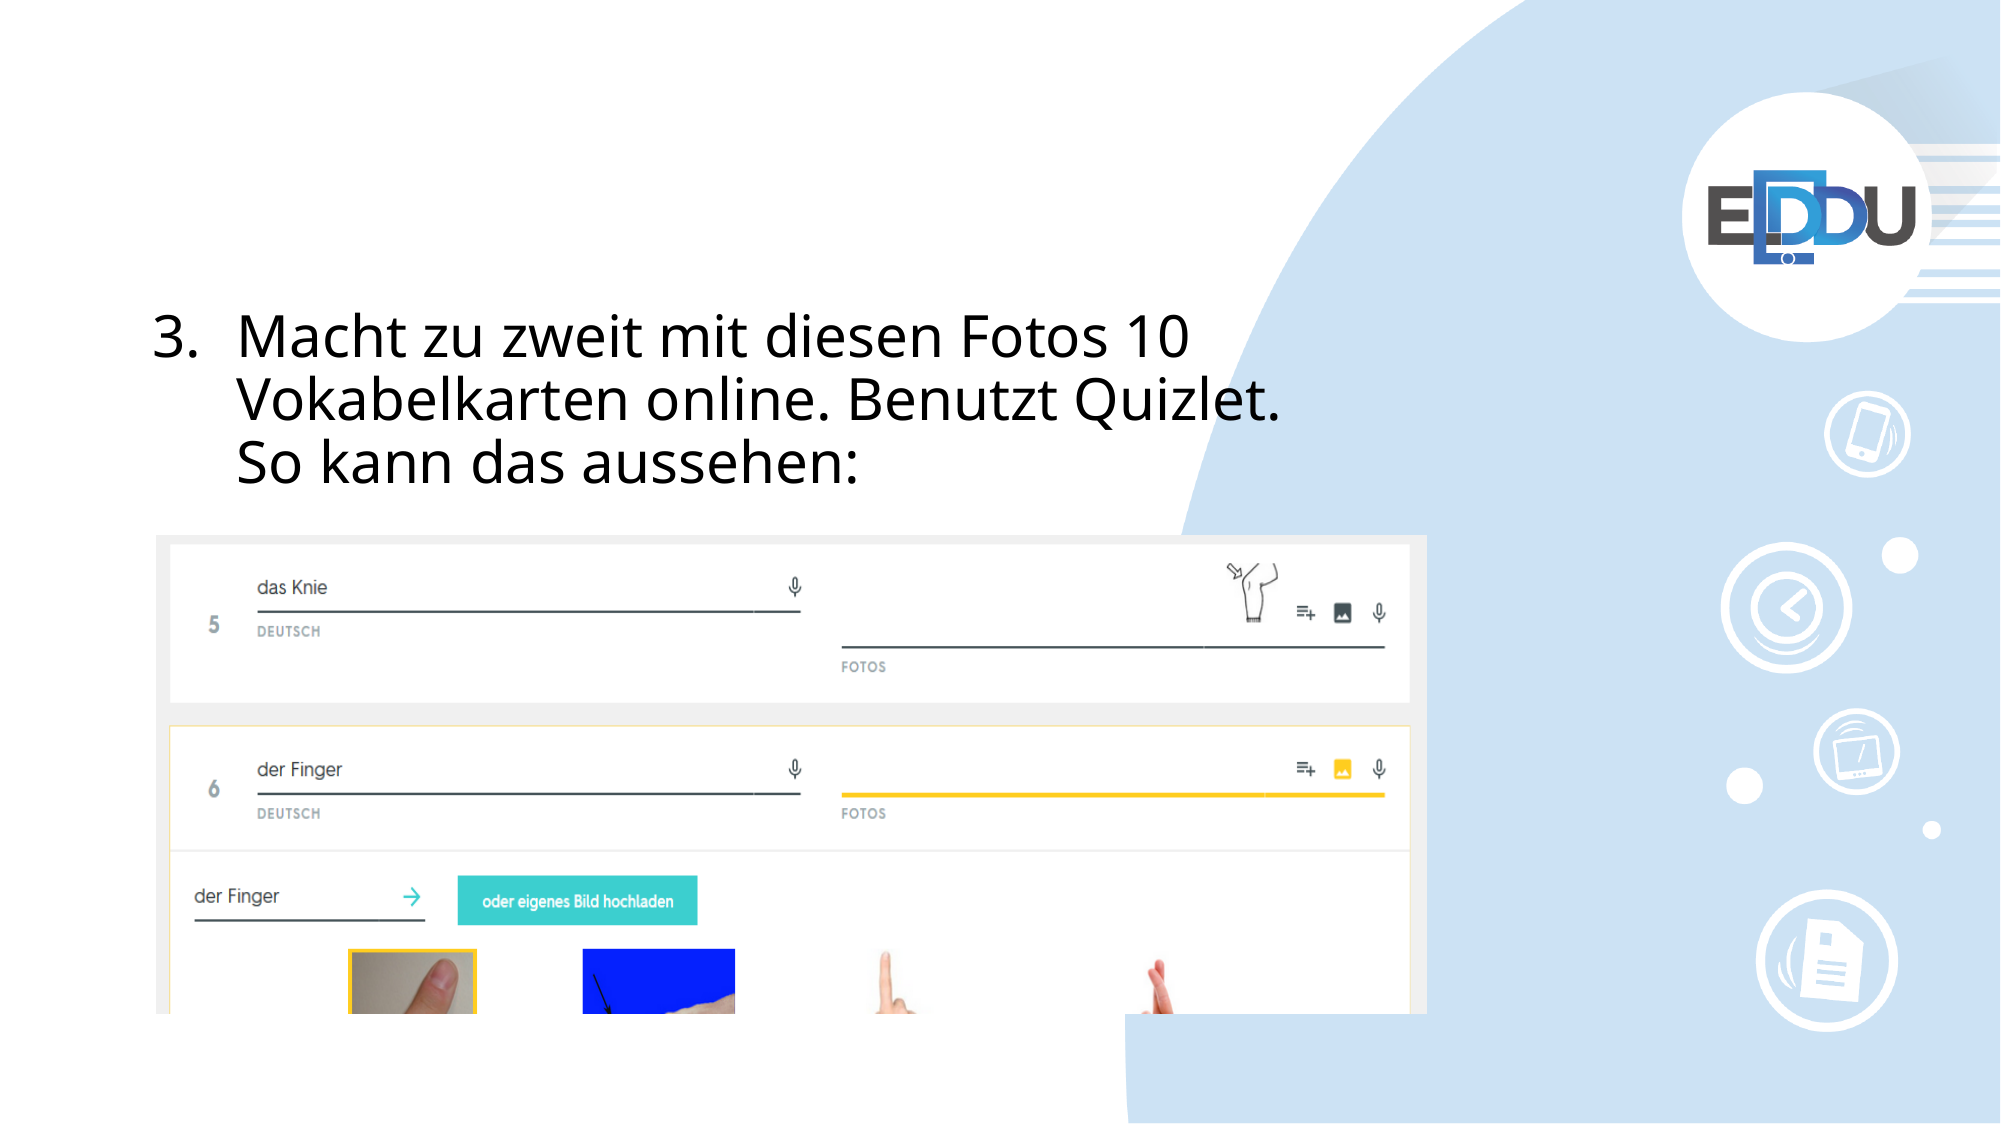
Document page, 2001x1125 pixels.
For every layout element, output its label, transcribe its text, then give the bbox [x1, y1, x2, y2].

picture [0, 0, 2001, 1125]
list Macht zu zweit mit diesen Fotos 10 Vokabelkarten online. Benutzt Quizlet. So kann das aussehen: [137, 299, 1595, 1014]
